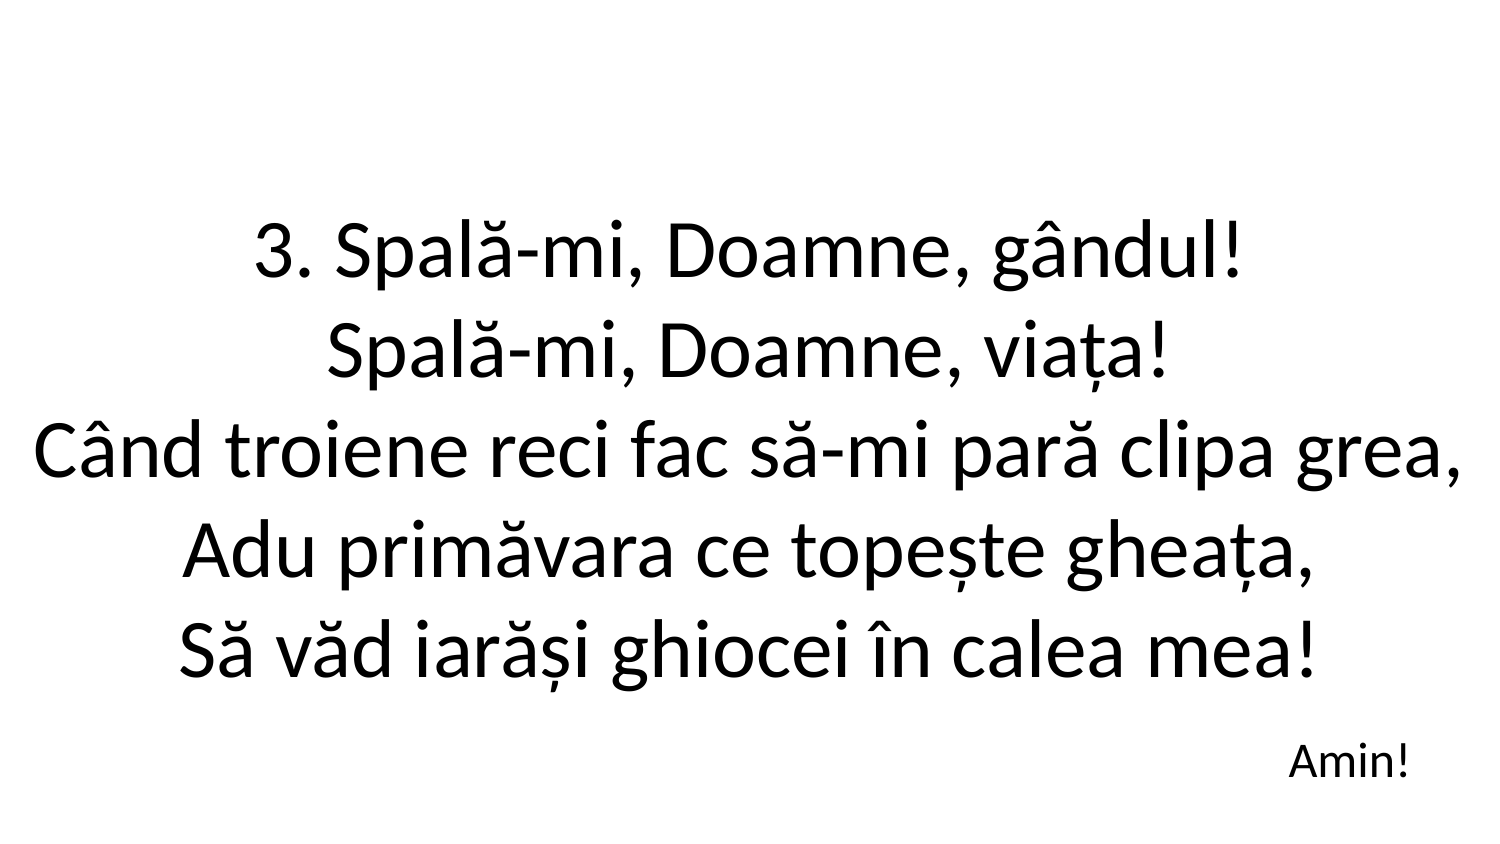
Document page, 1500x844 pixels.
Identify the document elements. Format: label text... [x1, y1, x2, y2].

text_box Amin! [1273, 674, 1427, 795]
text_box 3. Spală-mi, Doamne, gândul! Spală-mi, Doamne, viața! Când troiene reci fac să-mi pară clipa grea, Adu primăvara ce topește gheața, Să văd iarăși ghiocei în calea mea! [19, 142, 1481, 702]
